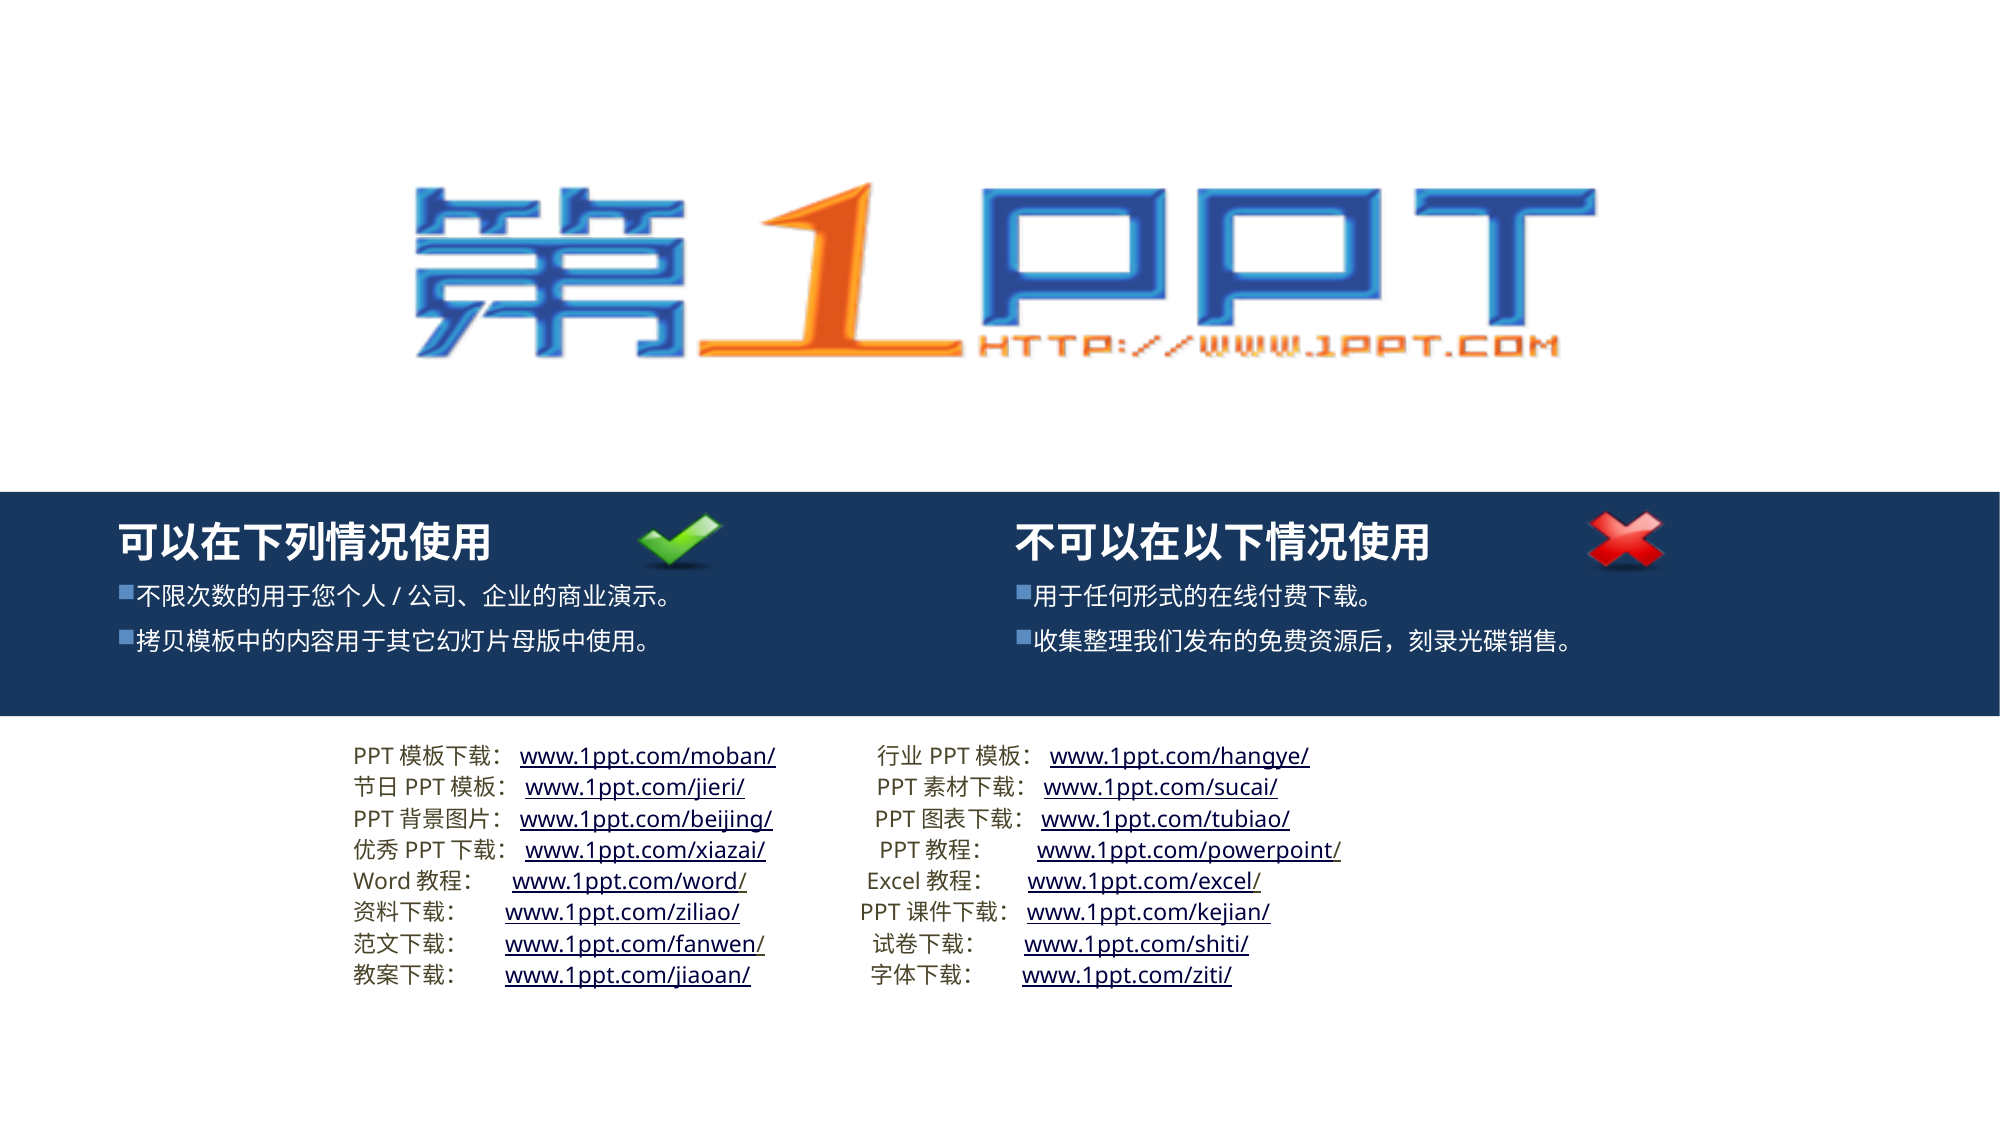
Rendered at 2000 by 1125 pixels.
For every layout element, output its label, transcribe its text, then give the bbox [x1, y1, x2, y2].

picture [637, 507, 724, 573]
picture [1581, 507, 1669, 573]
picture [179, 51, 1867, 492]
text_box 不可以在以下情况使用 用于任何形式的在线付费下载。 收集整理我们发布的免费资源后，刻录光碟销售。 [999, 508, 1898, 762]
text_box [0, 491, 2000, 717]
text_box PPT模板下载：www.1ppt.com/moban/ 行业PPT模板：www.1ppt.com/hangye/ 节日PPT模板：www.1ppt.com/jieri/ PPT素材下载：www.1ppt.com/sucai/ PPT背景图片：www.1ppt.com/beijing/ PPT图表下载：www.1ppt.com/tubiao/ 优秀PPT下载：www.1ppt.com/xiazai/ PPT教程： www.1ppt.com/powerpoint/ Word教程： www.1ppt.com/word/ Excel教程： www.1ppt.com/excel/ 资料下载： www.1ppt.com/ziliao/ PPT课件下载：www.1ppt.com/kejian/ 范文下载： www.1ppt.com/fanwen/ 试卷下载： www.1ppt.com/shiti/ 教案下载： www.1ppt.com/jiaoan/ 字体下载： www.1ppt.com/ziti/ [336, 762, 1752, 1008]
text_box 可以在下列情况使用 不限次数的用于您个人/公司、企业的商业演示。 拷贝模板中的内容用于其它幻灯片母版中使用。 [102, 508, 1000, 774]
